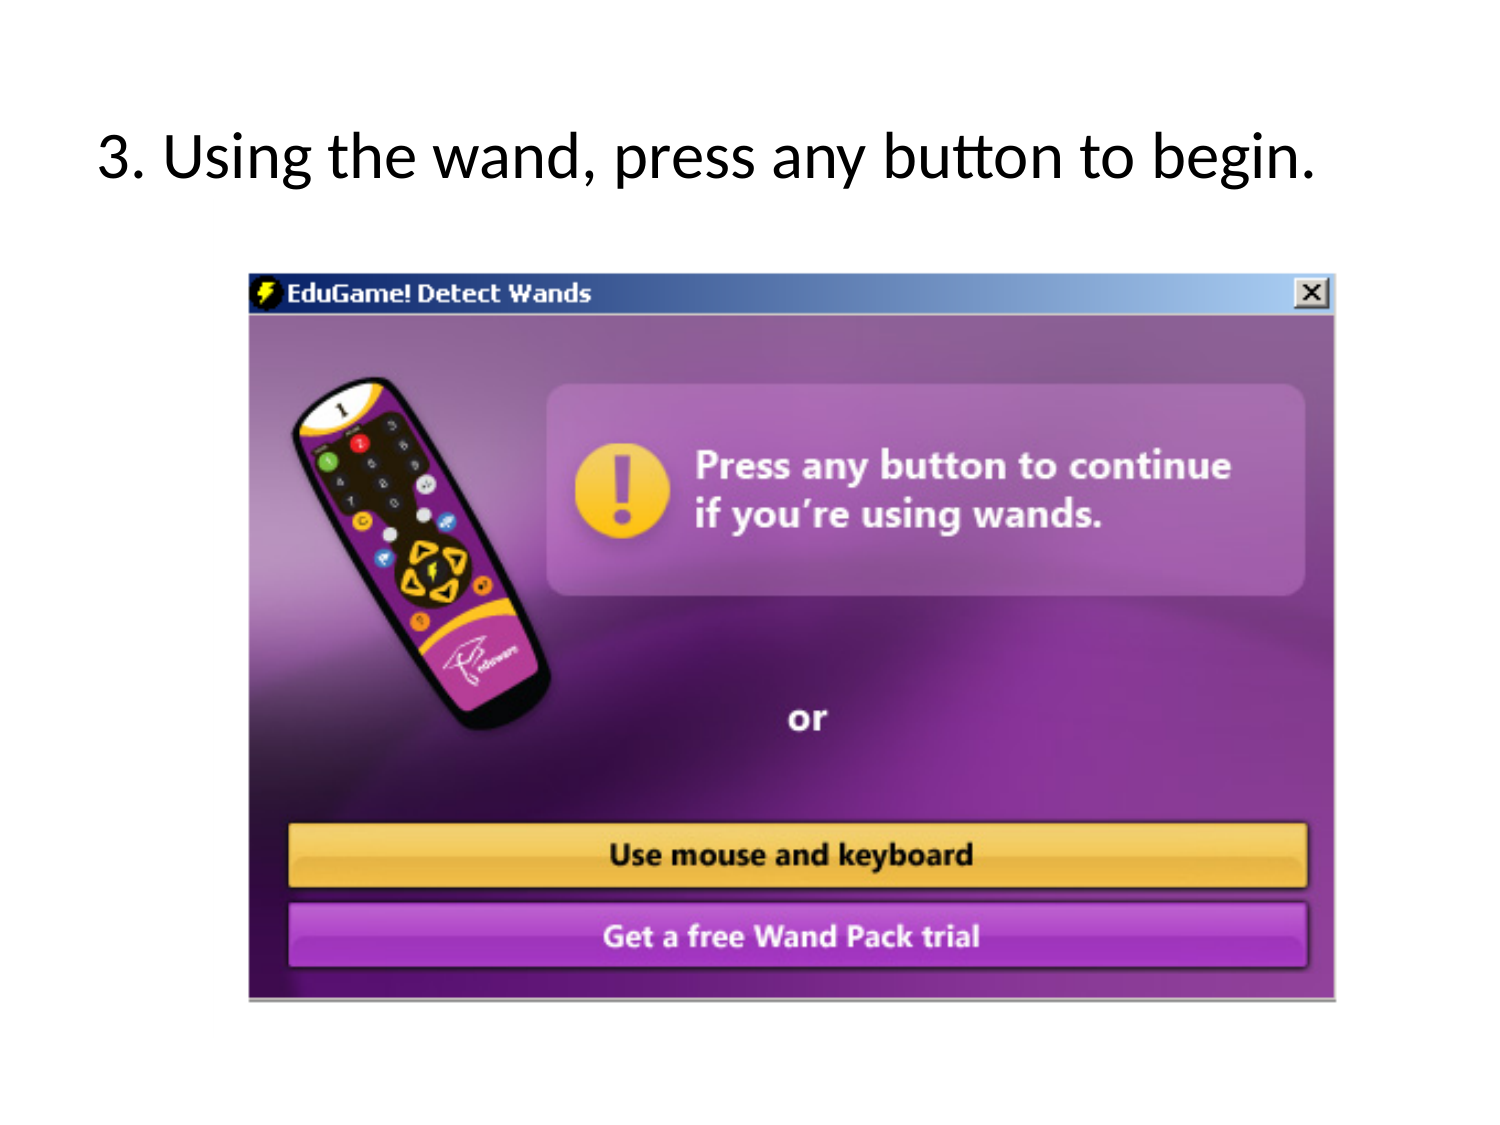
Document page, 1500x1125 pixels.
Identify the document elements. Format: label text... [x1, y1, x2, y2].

picture [212, 199, 1372, 1038]
text_box 3. Using the wand, press any button to begin. [81, 103, 1370, 199]
